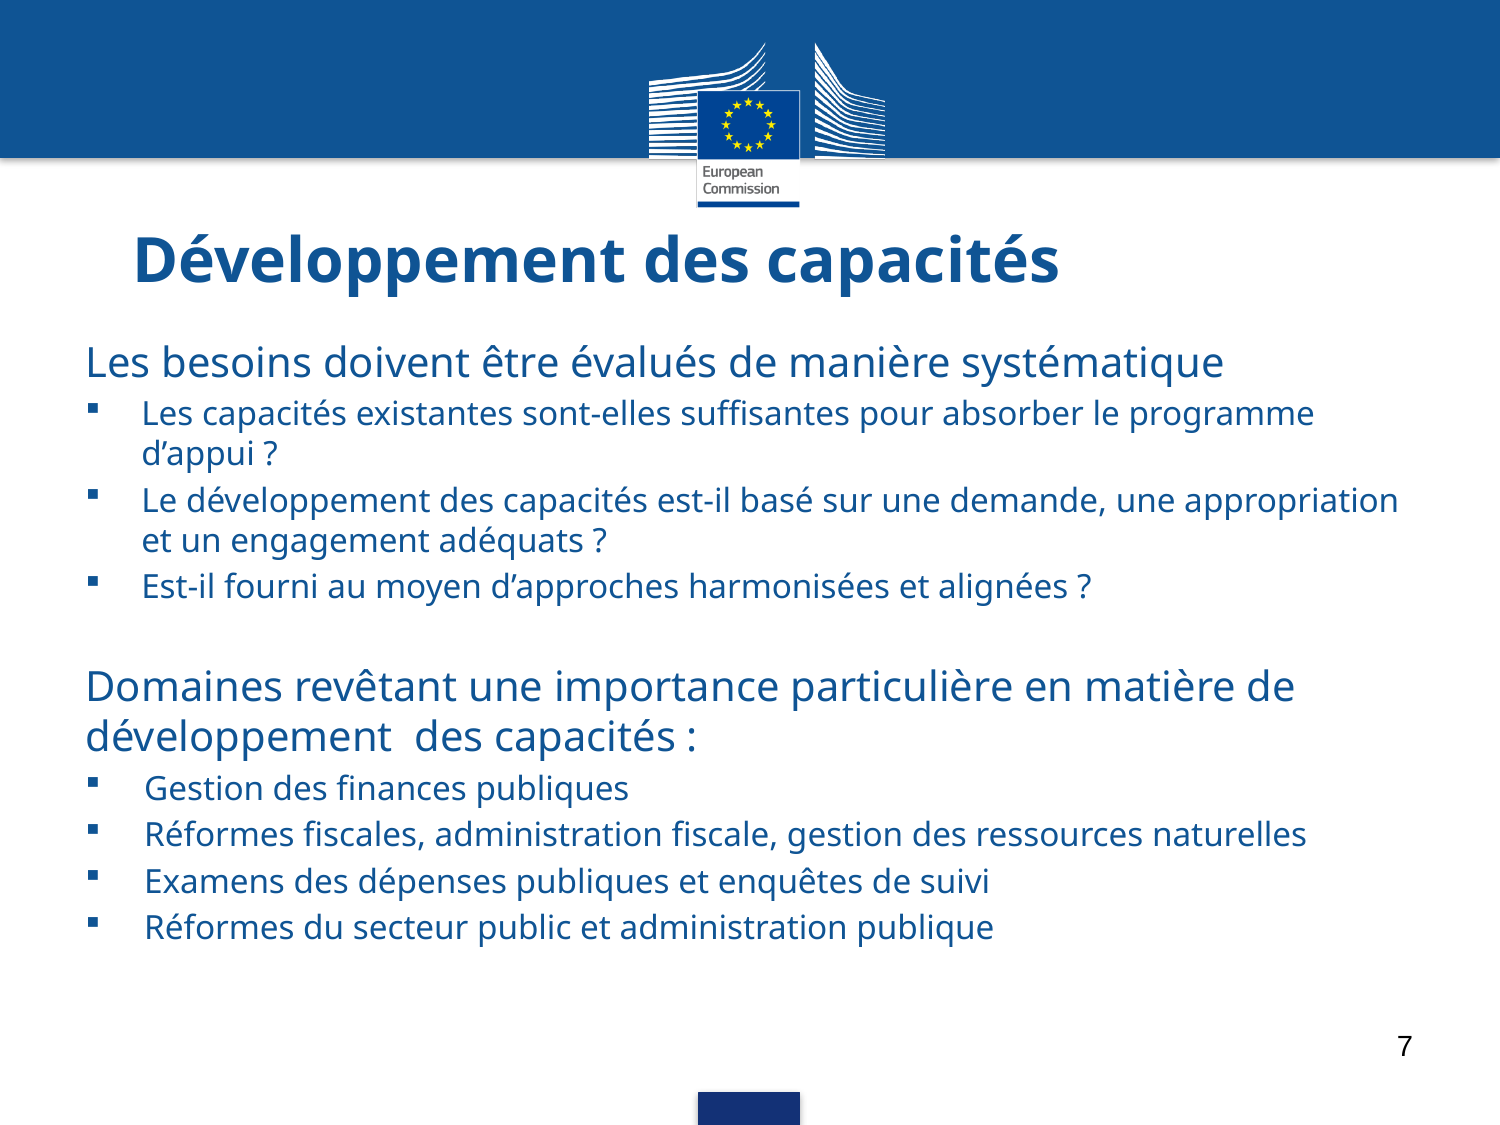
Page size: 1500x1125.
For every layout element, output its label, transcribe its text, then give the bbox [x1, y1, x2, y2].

list Les besoins doivent être évalués de manière systématique Les capacités existantes sont-elles suffisantes pour absorber le programme d’appui ? Le développement des capacités est-il basé sur une demande, une appropriation et un engagement adéquats ? Est-il fourni au moyen d’approches harmonisées et alignées ? Domaines revêtant une importance particulière en matière de développement des capacités : Gestion des finances publiques Réformes fiscales, administration fiscale, gestion des ressources naturelles Examens des dépenses publiques et enquêtes de suivi Réformes du secteur public et administration publique [70, 327, 1426, 1032]
slide_number 7 [1077, 1019, 1429, 1098]
picture [649, 42, 885, 208]
title Développement des capacités [58, 210, 1409, 305]
